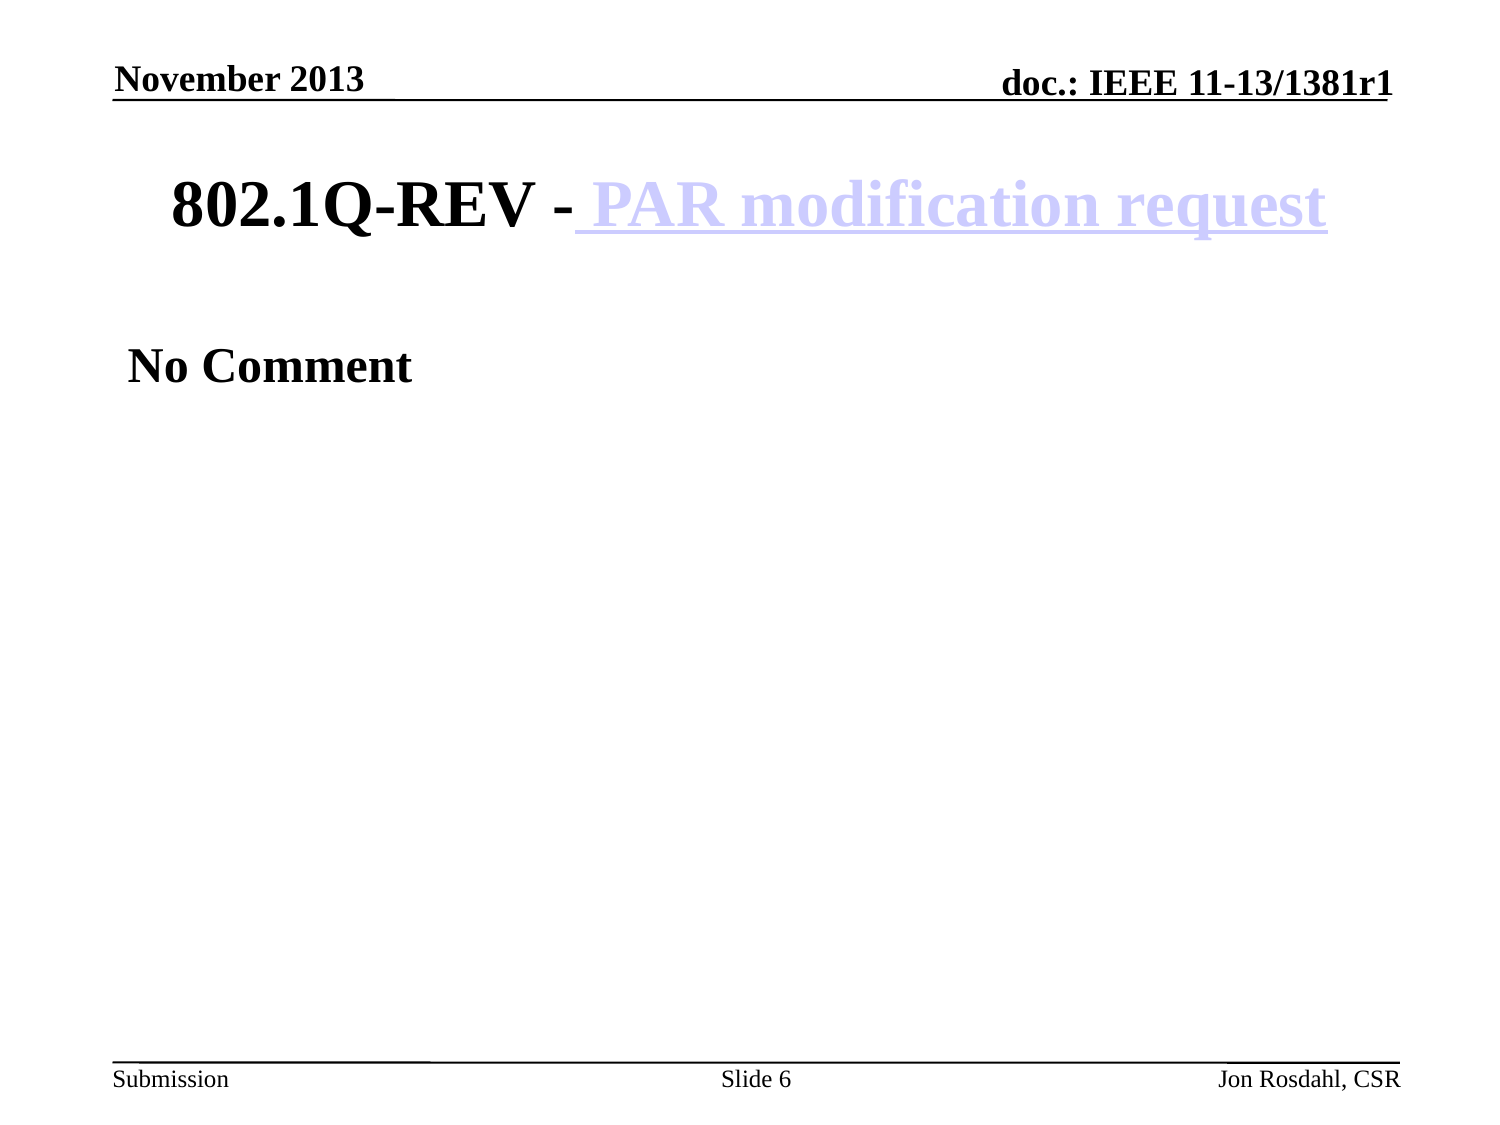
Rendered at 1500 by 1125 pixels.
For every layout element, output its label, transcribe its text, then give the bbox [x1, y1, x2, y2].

slide_number Slide 6 [712, 1061, 800, 1123]
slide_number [114, 54, 423, 100]
list No Comment [112, 324, 1388, 1000]
footer Jon Rosdahl, CSR [878, 1061, 1402, 1093]
title 802.1Q-REV - PAR modification request [112, 112, 1388, 288]
